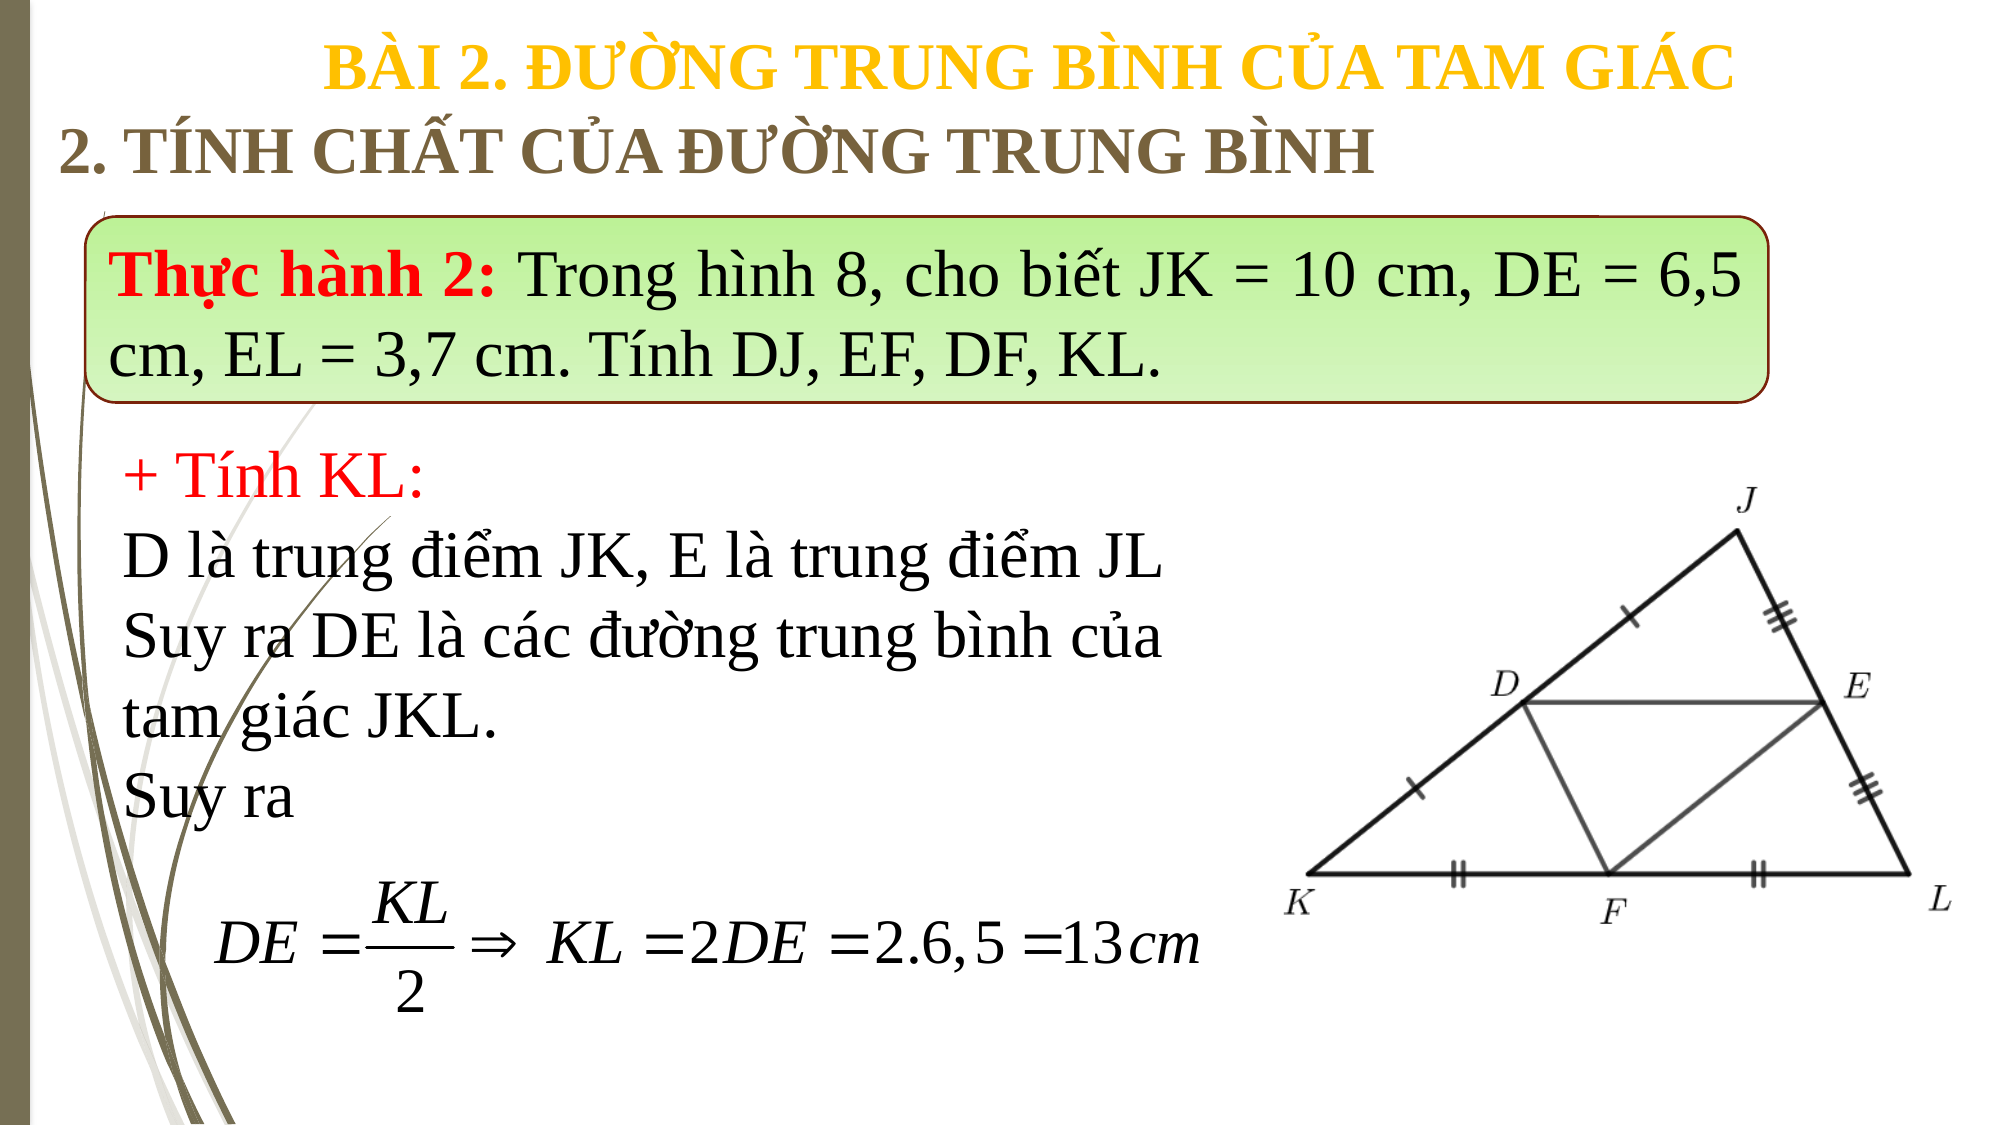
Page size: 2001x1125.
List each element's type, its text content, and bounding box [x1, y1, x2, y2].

text_box + Tính KL: D là trung điểm JK, E là trung điểm JL Suy ra DE là các đường trung bình của tam giác JKL. Suy ra [108, 423, 1273, 838]
picture [1257, 463, 1988, 933]
text_box 2. TÍNH CHẤT CỦA ĐƯỜNG TRUNG BÌNH [43, 99, 1555, 195]
text_box BÀI 2. ĐƯỜNG TRUNG BÌNH CỦA TAM GIÁC [308, 15, 1789, 110]
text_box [202, 862, 1215, 1026]
text_box Thực hành 2: Trong hình 8, cho biết JK = 10 cm, DE = 6,5 cm, EL = 3,7 cm. Tính DJ, EF, DF, KL. [83, 215, 1770, 404]
